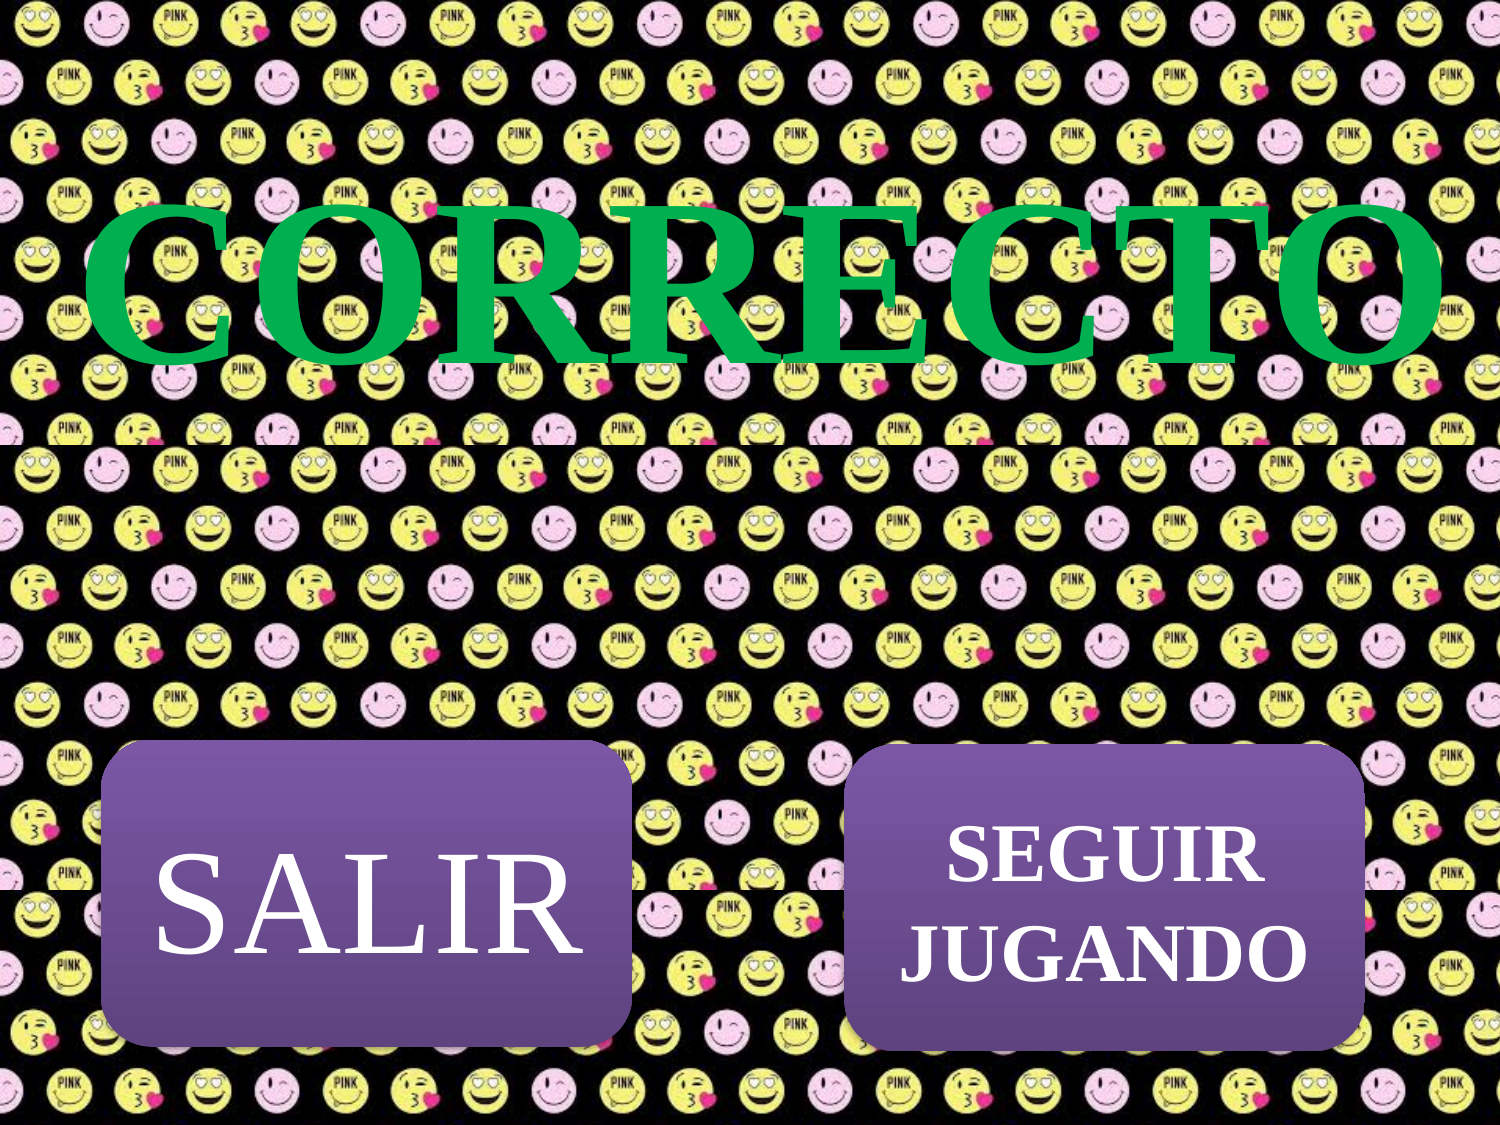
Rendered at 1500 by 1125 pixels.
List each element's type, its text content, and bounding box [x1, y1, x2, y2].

picture [0, 0, 1500, 1125]
text_box CORRECTO [59, 116, 1500, 420]
text_box SALIR [100, 739, 633, 1047]
text_box SEGUIR JUGANDO [844, 744, 1365, 1052]
